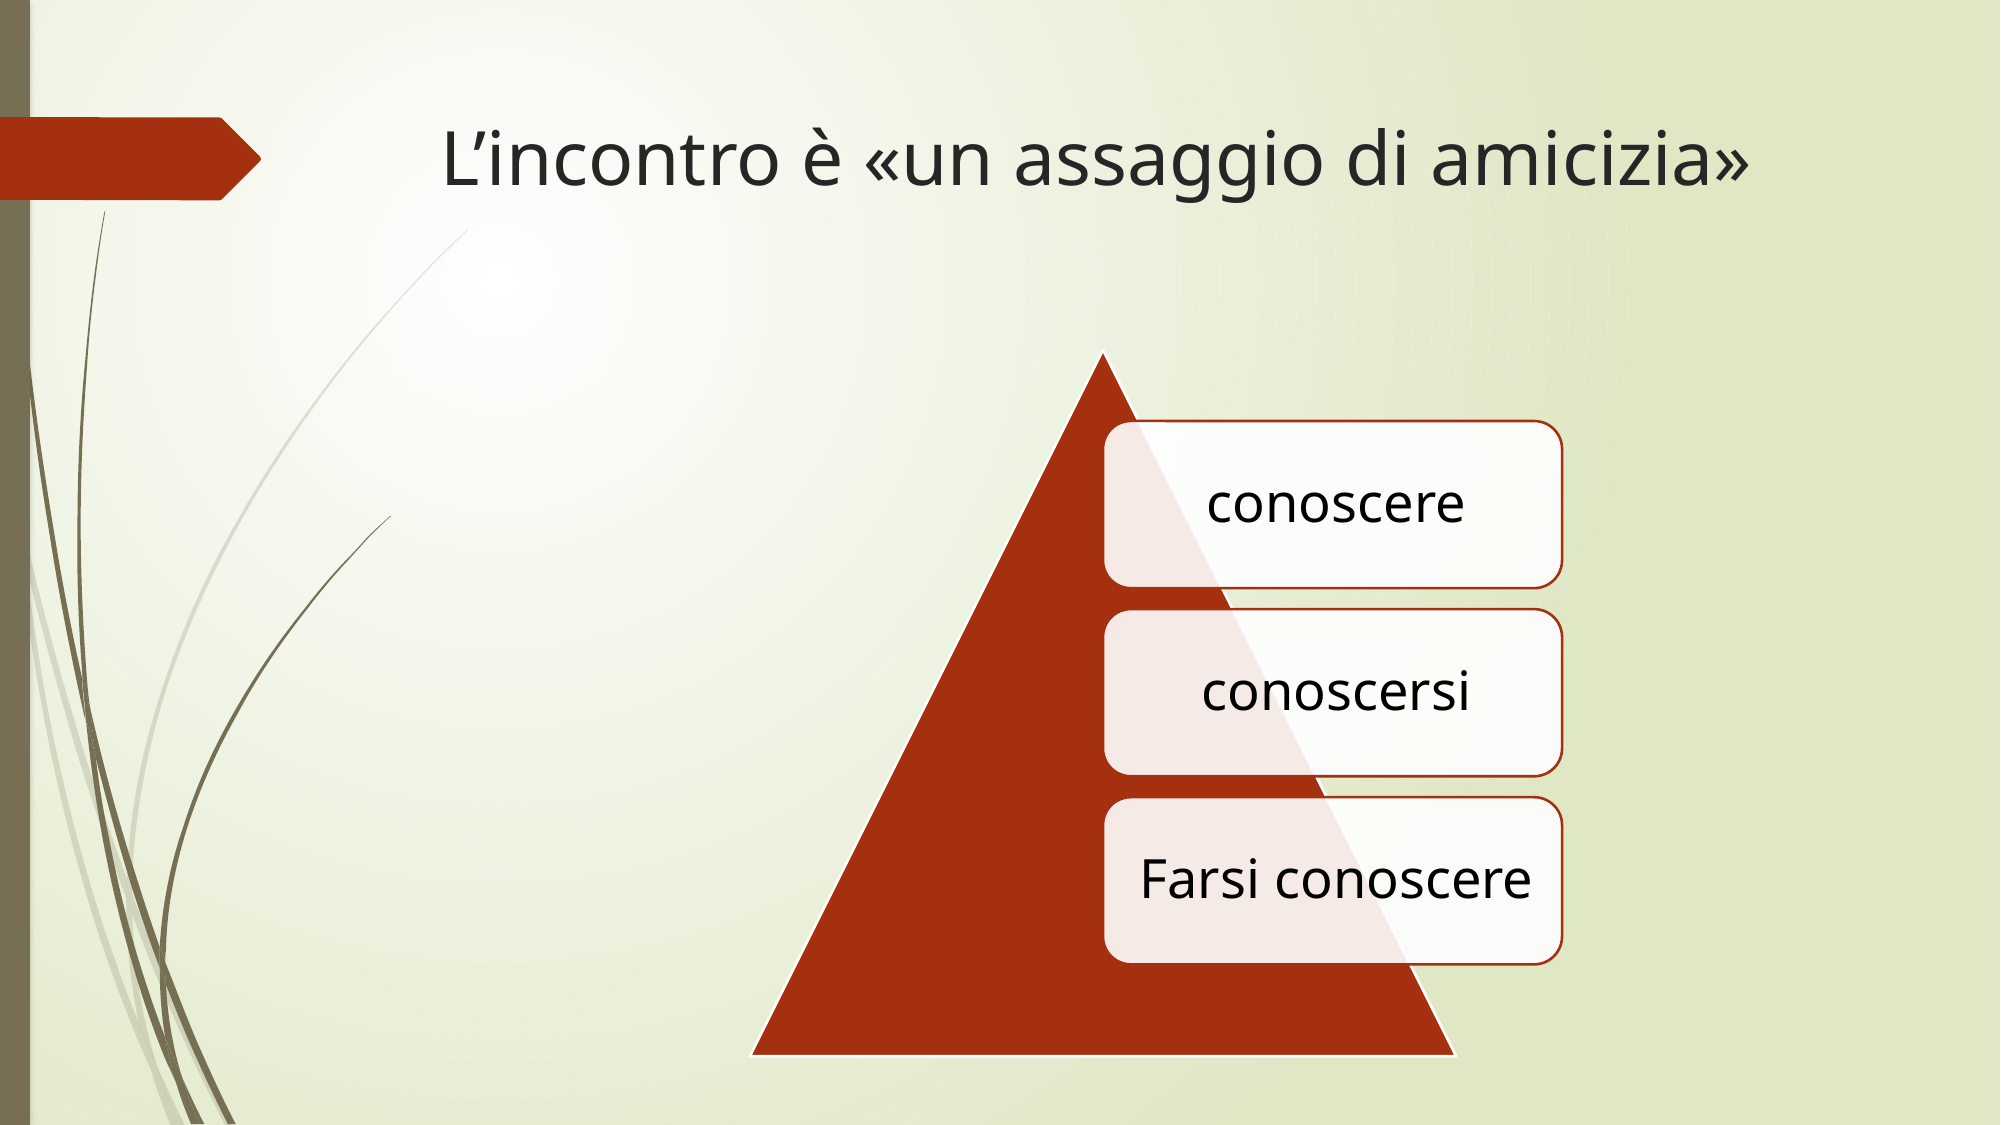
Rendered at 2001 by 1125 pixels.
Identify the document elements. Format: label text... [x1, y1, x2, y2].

title L’incontro è «un assaggio di amicizia» [425, 102, 1888, 313]
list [424, 349, 1888, 1057]
